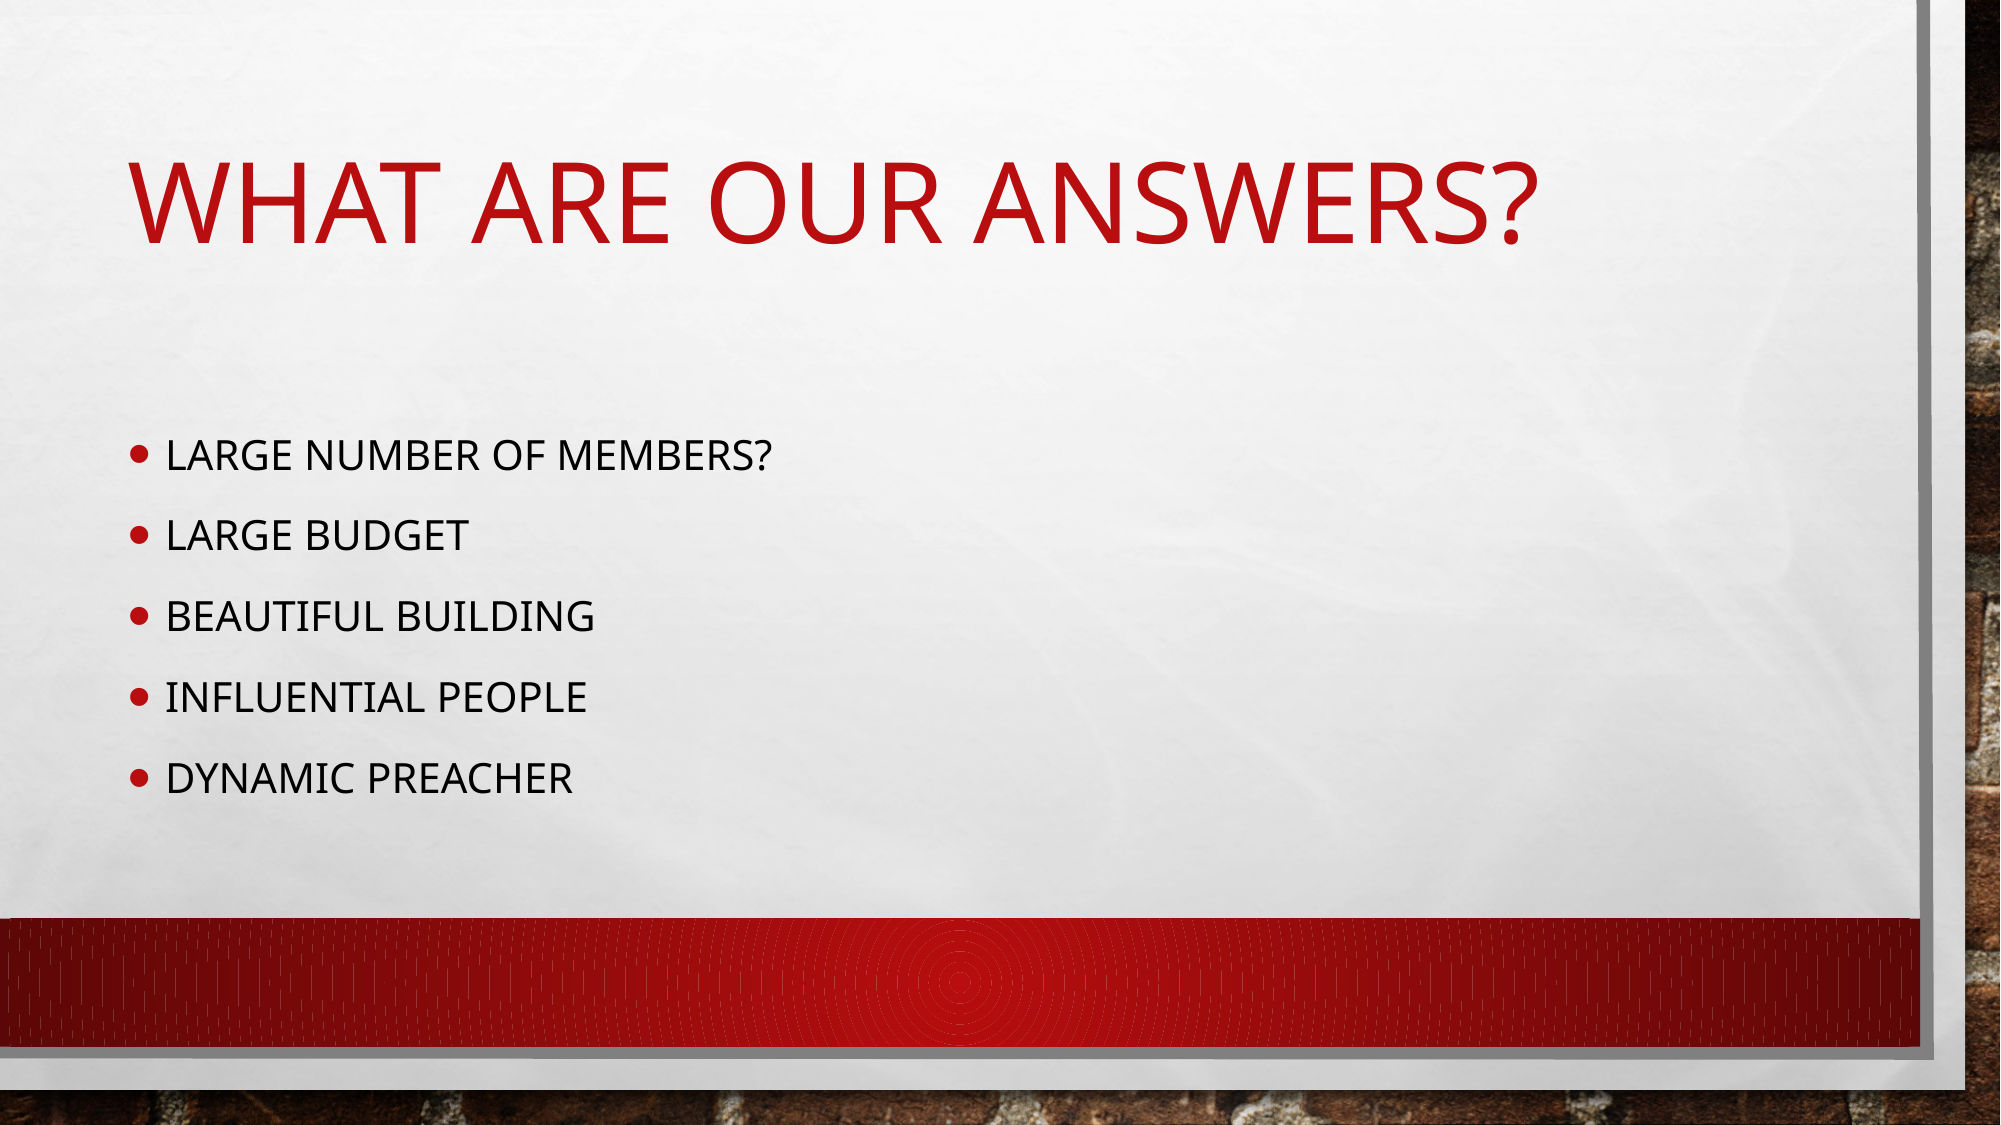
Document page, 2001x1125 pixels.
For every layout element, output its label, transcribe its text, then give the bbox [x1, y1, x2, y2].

picture [0, 0, 2000, 1125]
title What are our answers? [112, 112, 1818, 302]
list Large number of members? Large Budget Beautiful Building Influential people Dynamic preacher [112, 338, 1818, 882]
